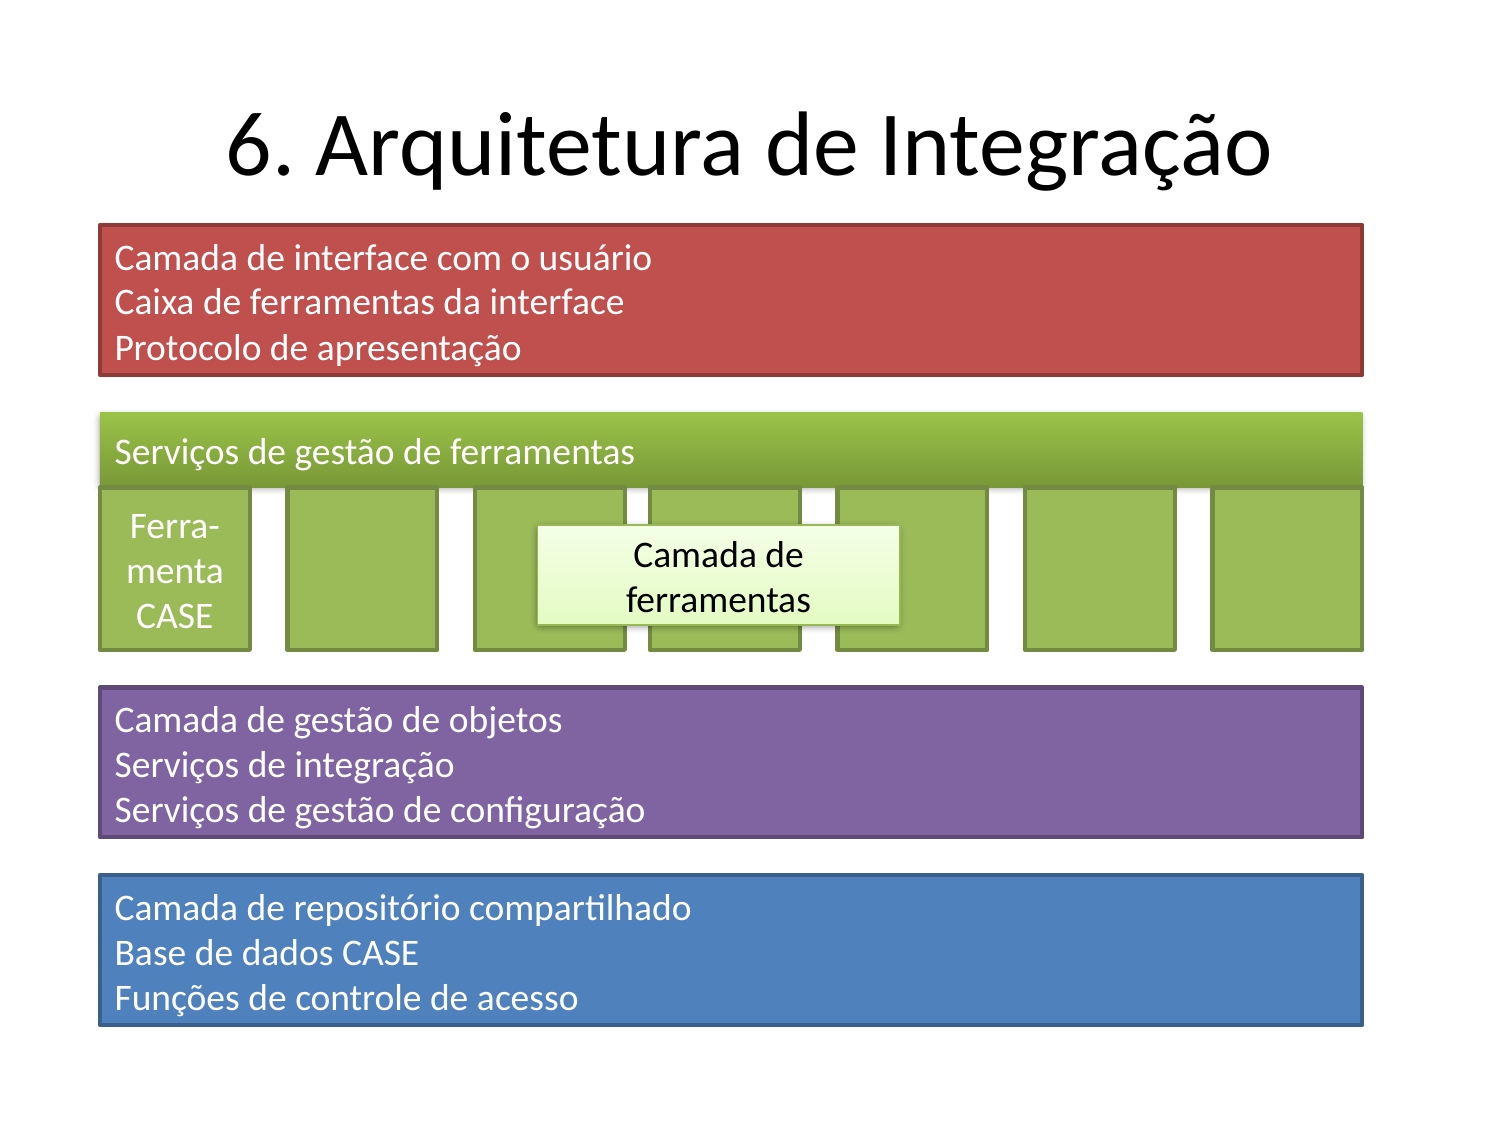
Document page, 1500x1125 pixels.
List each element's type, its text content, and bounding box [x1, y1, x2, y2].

text_box Camada de ferramentas [537, 524, 901, 626]
text_box [648, 485, 802, 522]
text_box Camada de gestão de objetos Serviços de integração Serviços de gestão de configuração [98, 685, 1364, 839]
text_box Serviços de gestão de ferramentas [99, 412, 1363, 488]
text_box Ferra-menta CASE [98, 485, 252, 652]
text_box [835, 485, 989, 652]
title 6. Arquitetura de Integração [75, 45, 1425, 233]
text_box Camada de interface com o usuário Caixa de ferramentas da interface Protocolo de apresentação [98, 223, 1364, 377]
text_box Camada de repositório compartilhado Base de dados CASE Funções de controle de acesso [98, 873, 1364, 1027]
text_box [473, 485, 627, 652]
text_box [285, 485, 439, 652]
text_box [1023, 485, 1177, 652]
text_box [1210, 485, 1364, 652]
text_box [648, 632, 802, 652]
